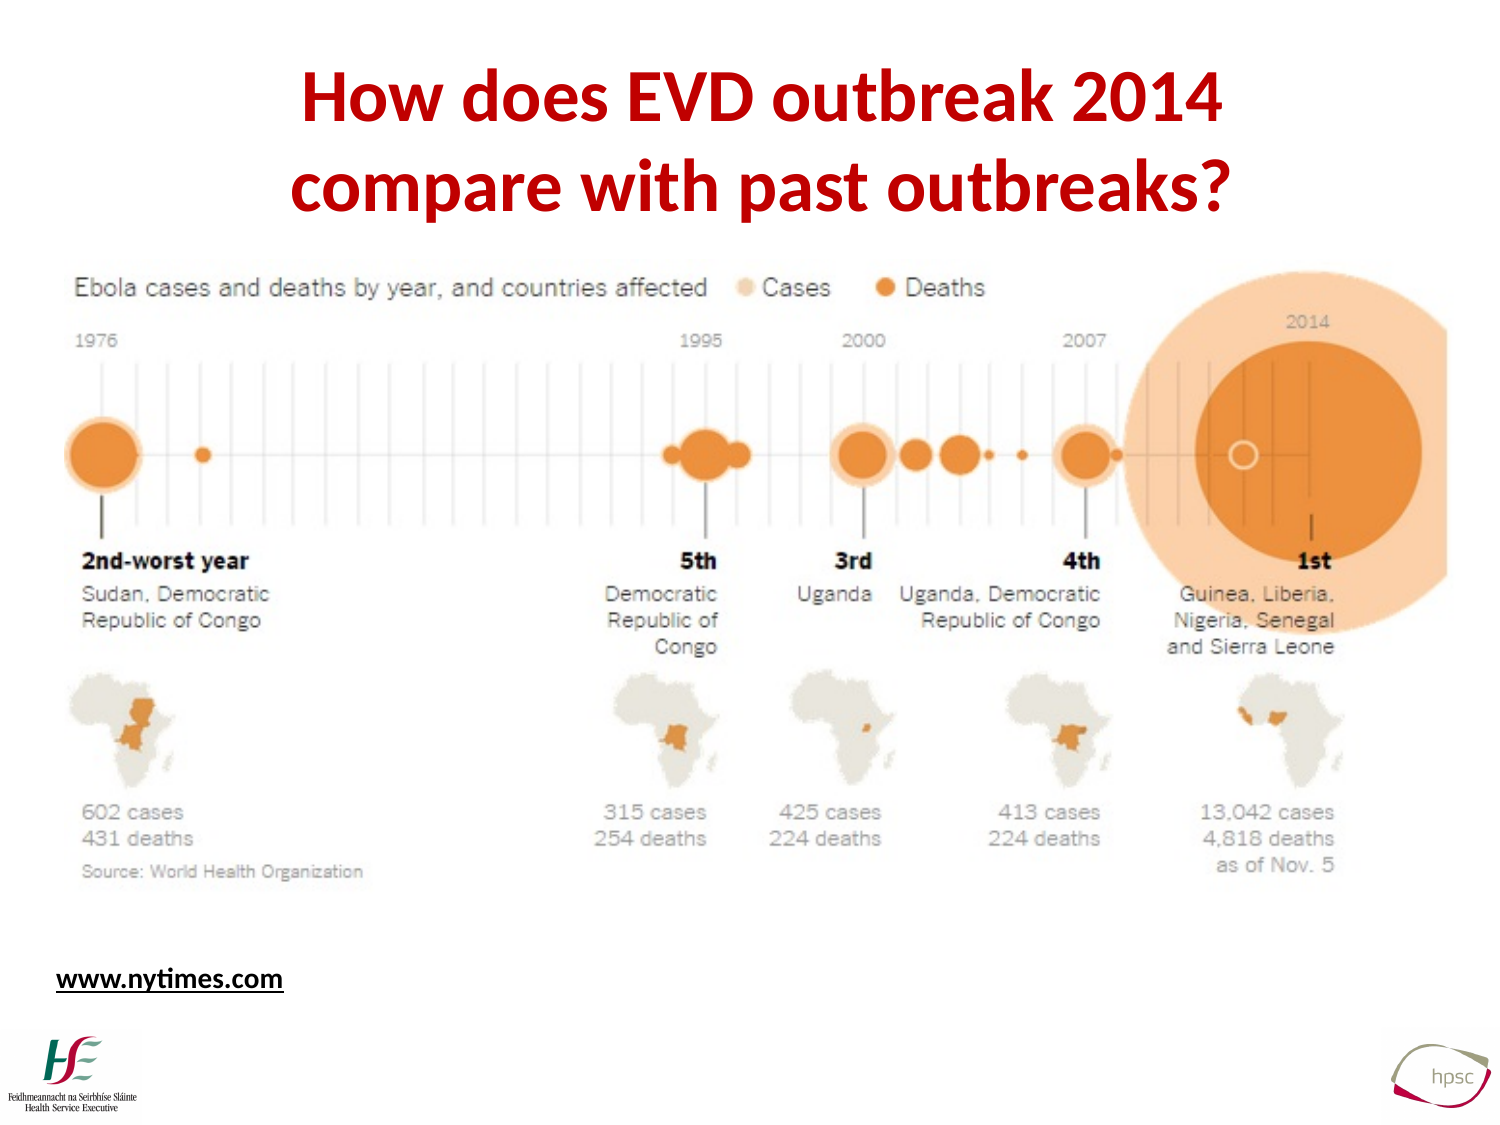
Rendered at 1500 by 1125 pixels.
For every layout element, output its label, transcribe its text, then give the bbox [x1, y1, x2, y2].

text_box www.nytimes.com [41, 952, 561, 1002]
title How does EVD outbreak 2014 compare with past outbreaks? [64, 42, 1461, 231]
picture [0, 1029, 142, 1125]
picture [1381, 1027, 1500, 1125]
picture [64, 259, 1459, 898]
